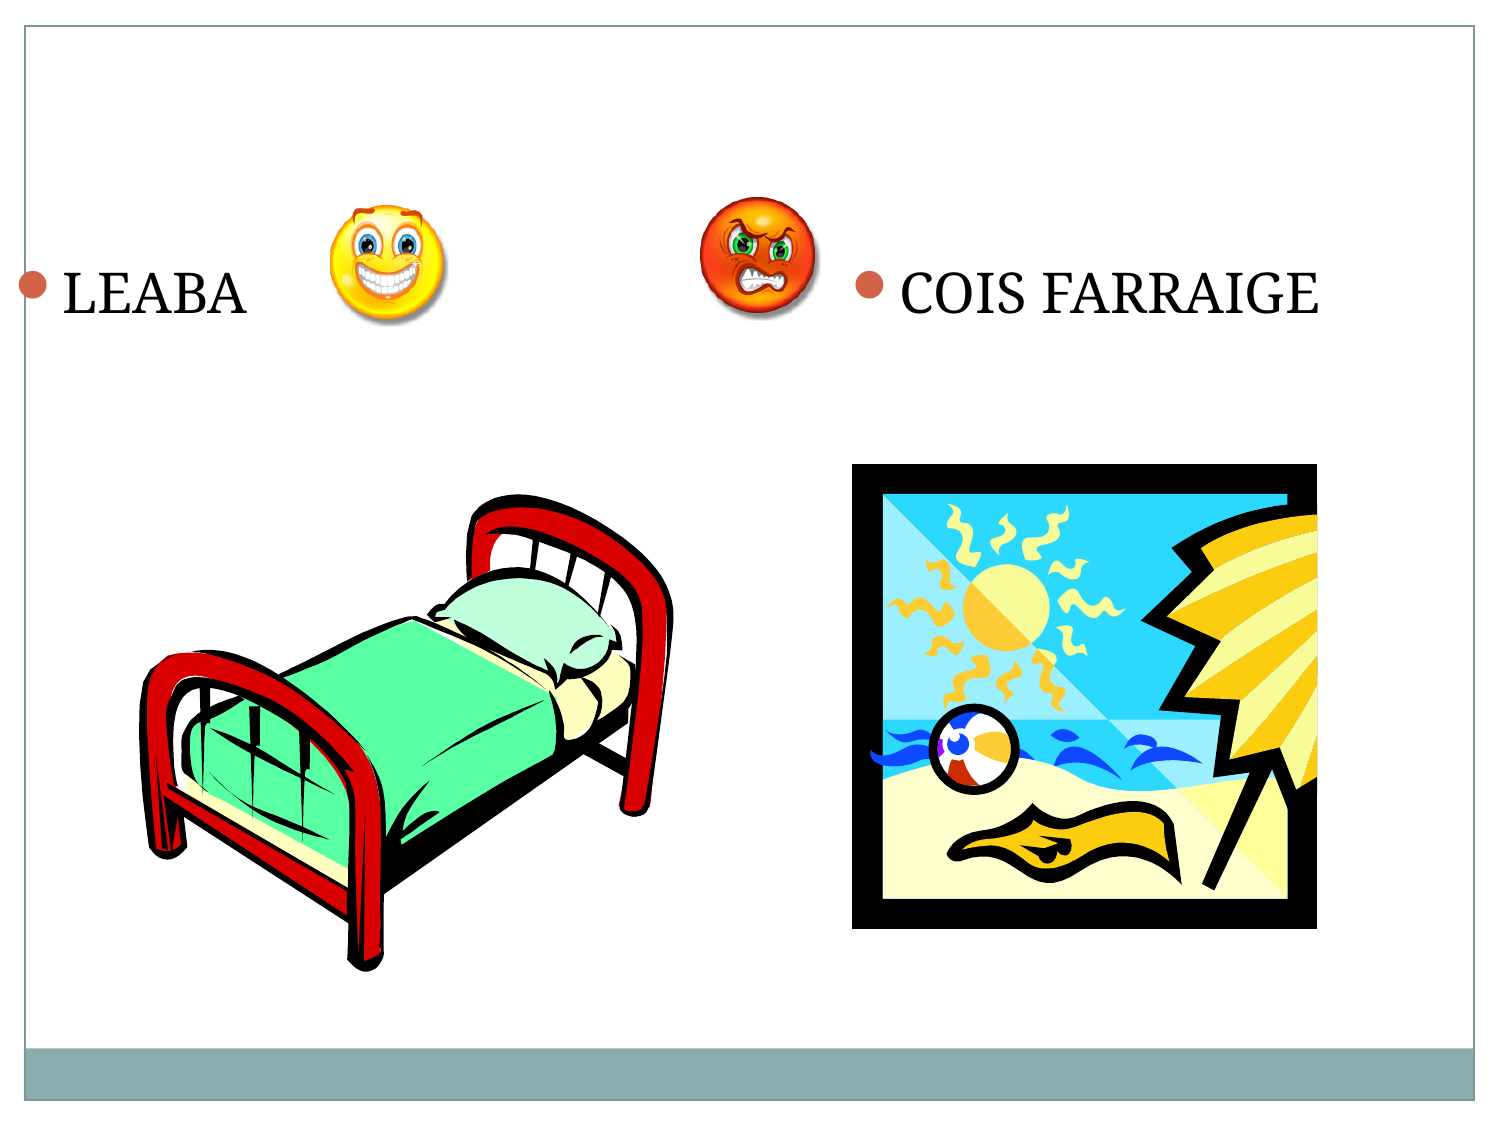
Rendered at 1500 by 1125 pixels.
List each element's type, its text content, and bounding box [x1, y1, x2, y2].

list LEABA [0, 249, 663, 371]
picture [324, 202, 449, 327]
list COIS FARRAIGE [836, 249, 1500, 370]
picture [851, 463, 1318, 929]
picture [120, 474, 679, 977]
picture [694, 193, 822, 321]
